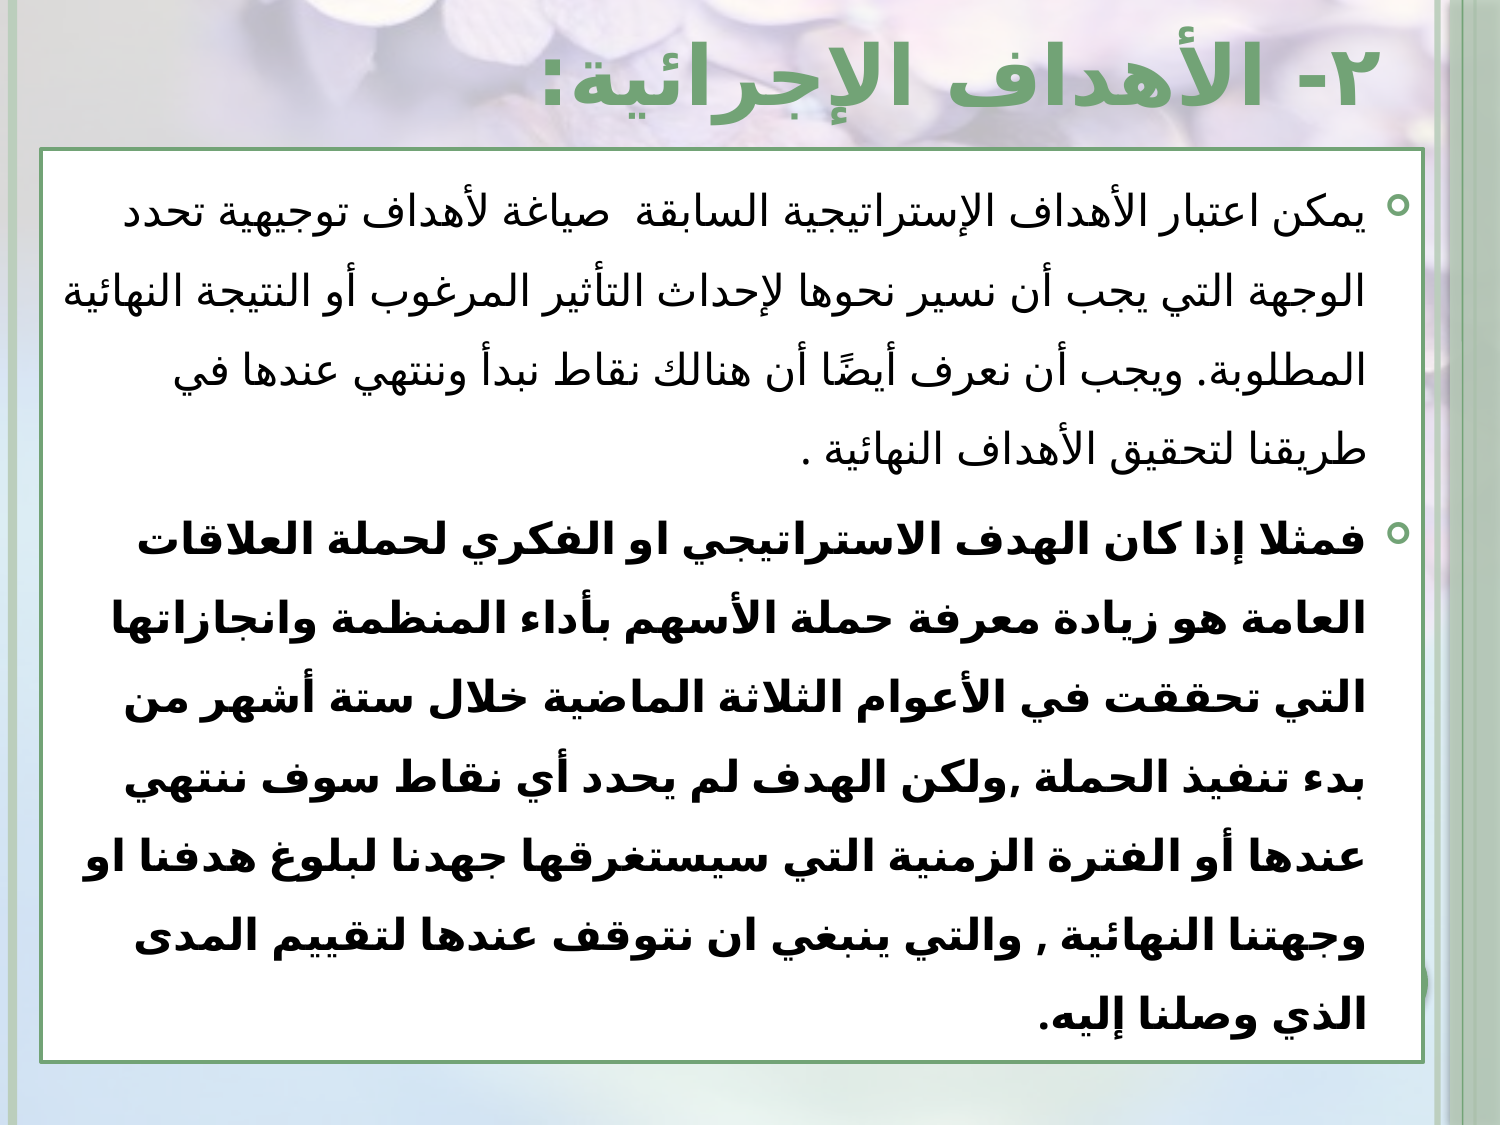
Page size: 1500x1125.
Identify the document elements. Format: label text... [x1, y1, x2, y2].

list يمكن اعتبار الأهداف الإستراتيجية السابقة صياغة لأهداف توجيهية تحدد الوجهة التي يجب أن نسير نحوها لإحداث التأثير المرغوب أو النتيجة النهائية المطلوبة. ويجب أن نعرف أيضًا أن هنالك نقاط نبدأ وننتهي عندها في طريقنا لتحقيق الأهداف النهائية . فمثلا إذا كان الهدف الاستراتيجي او الفكري لحملة العلاقات العامة هو زيادة معرفة حملة الأسهم بأداء المنظمة وانجازاتها التي تحققت في الأعوام الثلاثة الماضية خلال ستة أشهر من بدء تنفيذ الحملة ,ولكن الهدف لم يحدد أي نقاط سوف ننتهي عندها أو الفترة الزمنية التي سيستغرقها جهدنا لبلوغ هدفنا او وجهتنا النهائية , والتي ينبغي ان نتوقف عندها لتقييم المدى الذي وصلنا إليه. [39, 147, 1425, 1064]
title ٢- الأهداف الإجرائية: [171, 0, 1397, 130]
